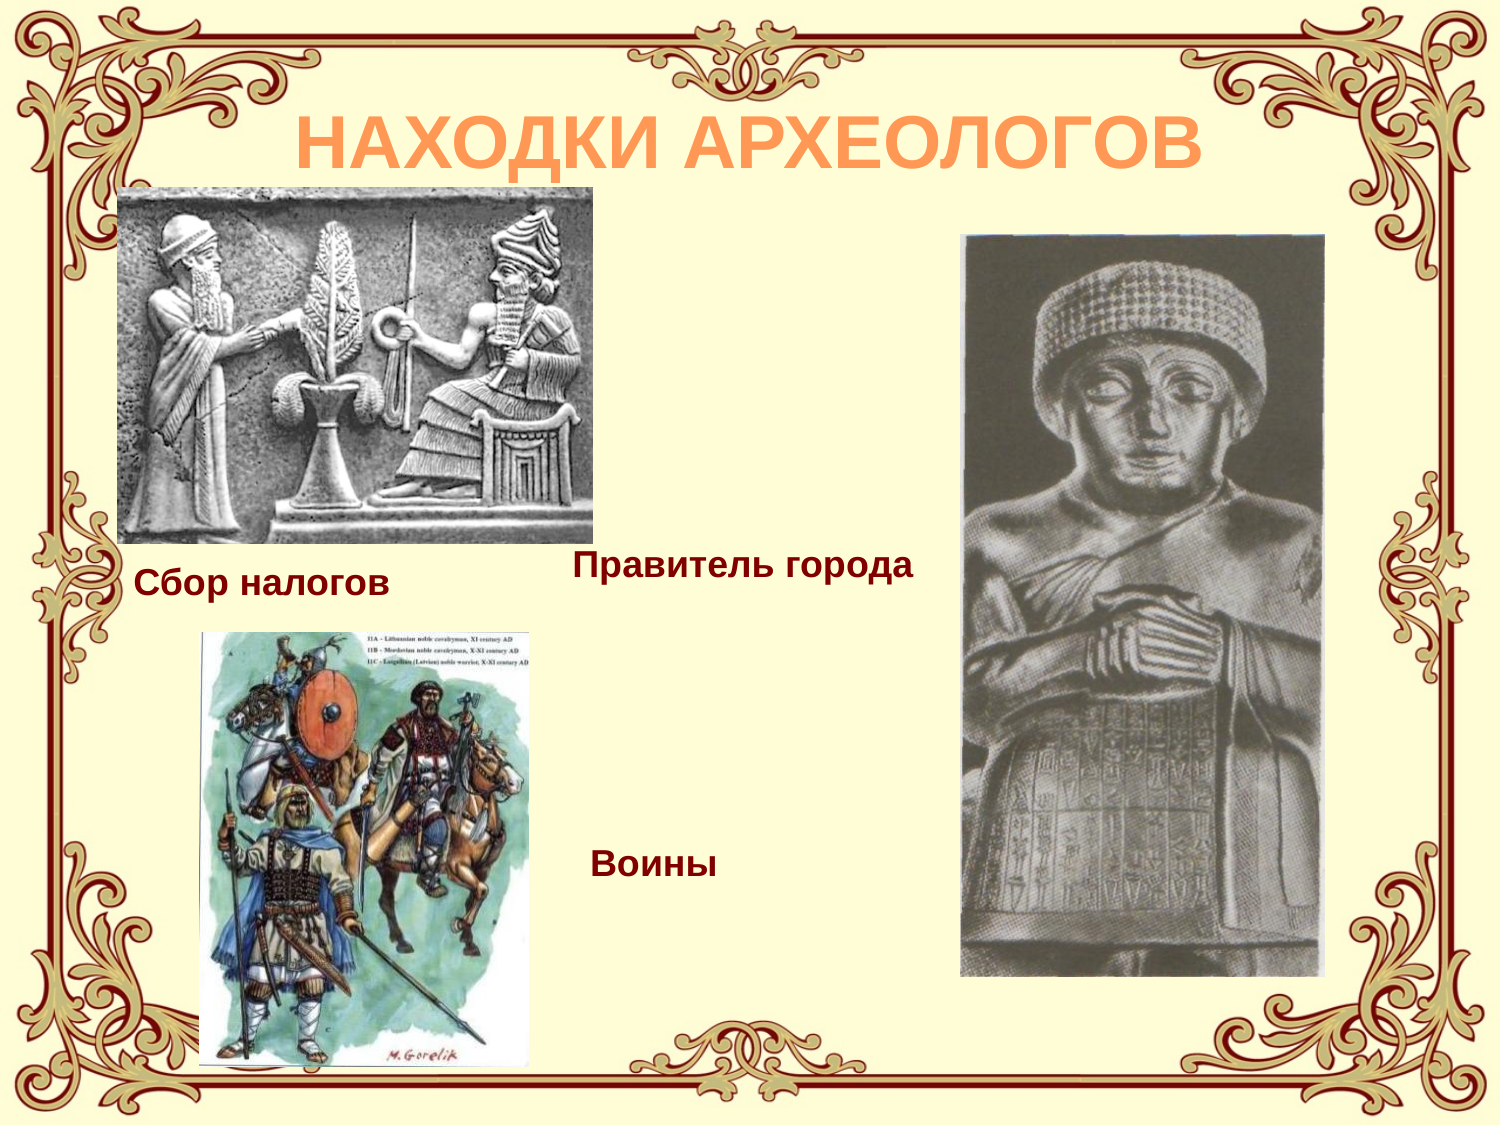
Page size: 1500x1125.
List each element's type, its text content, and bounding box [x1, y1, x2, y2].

text_box Правитель города [557, 532, 929, 592]
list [960, 234, 1326, 977]
text_box Сбор налогов [118, 552, 406, 611]
text_box Воины [575, 831, 744, 892]
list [116, 187, 593, 544]
title НАХОДКИ АРХЕОЛОГОВ [74, 44, 1426, 233]
picture [0, 0, 1500, 1125]
